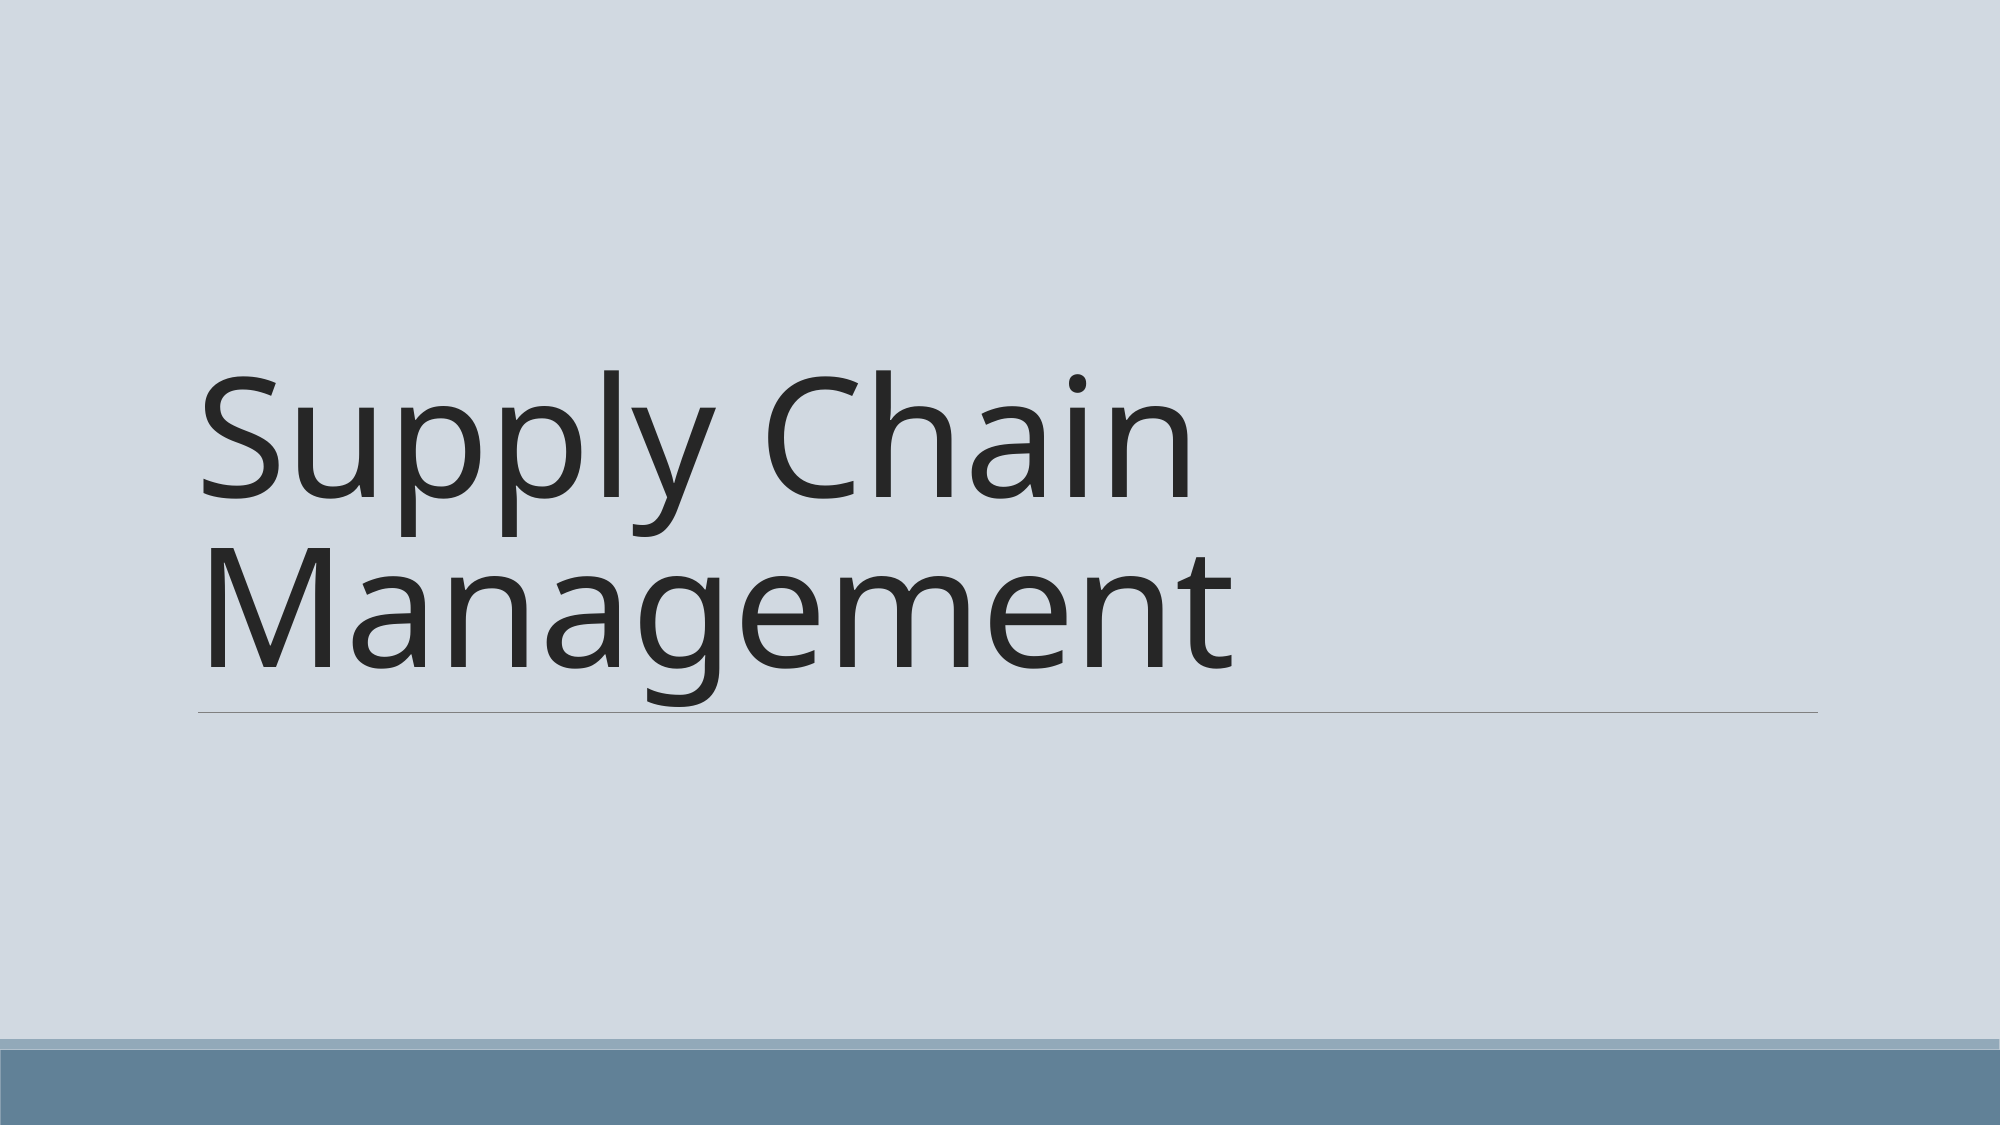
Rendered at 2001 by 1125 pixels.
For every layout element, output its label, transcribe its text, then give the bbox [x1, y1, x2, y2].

title Supply Chain Management [180, 124, 1830, 710]
